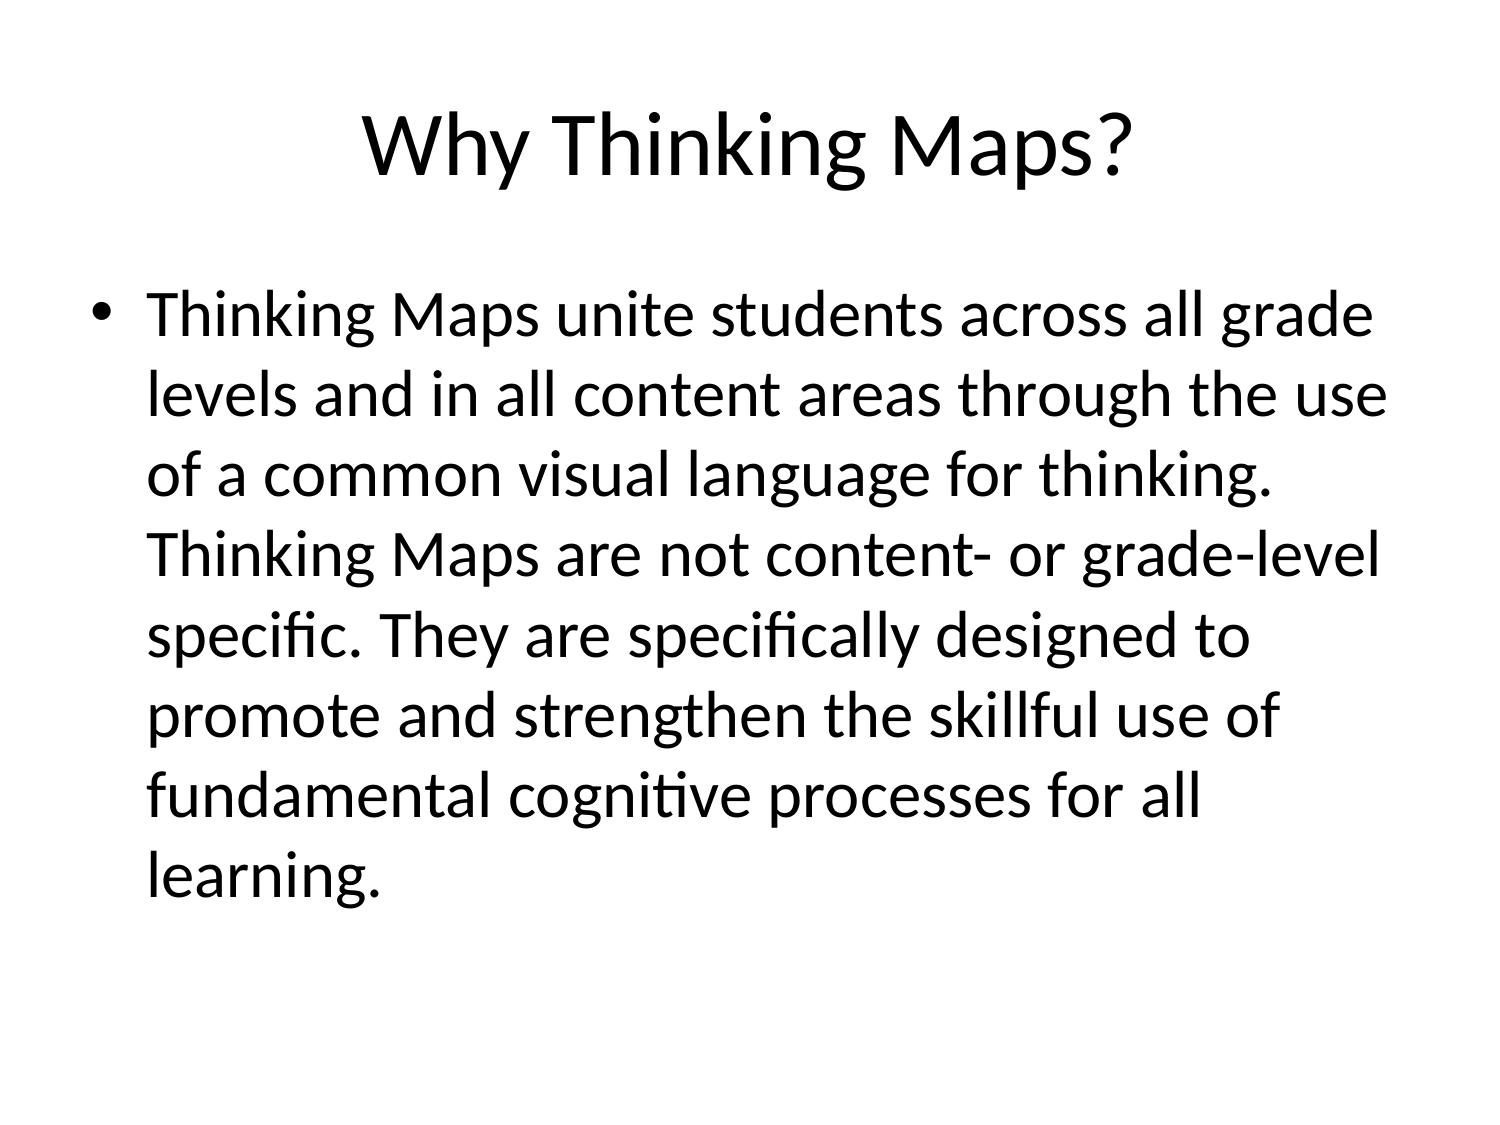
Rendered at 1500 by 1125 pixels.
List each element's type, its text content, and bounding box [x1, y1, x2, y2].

list Thinking Maps unite students across all grade levels and in all content areas through the use of a common visual language for thinking. Thinking Maps are not content- or grade-level specific. They are specifically designed to promote and strengthen the skillful use of fundamental cognitive processes for all learning. [75, 262, 1425, 1005]
title Why Thinking Maps? [75, 45, 1425, 233]
